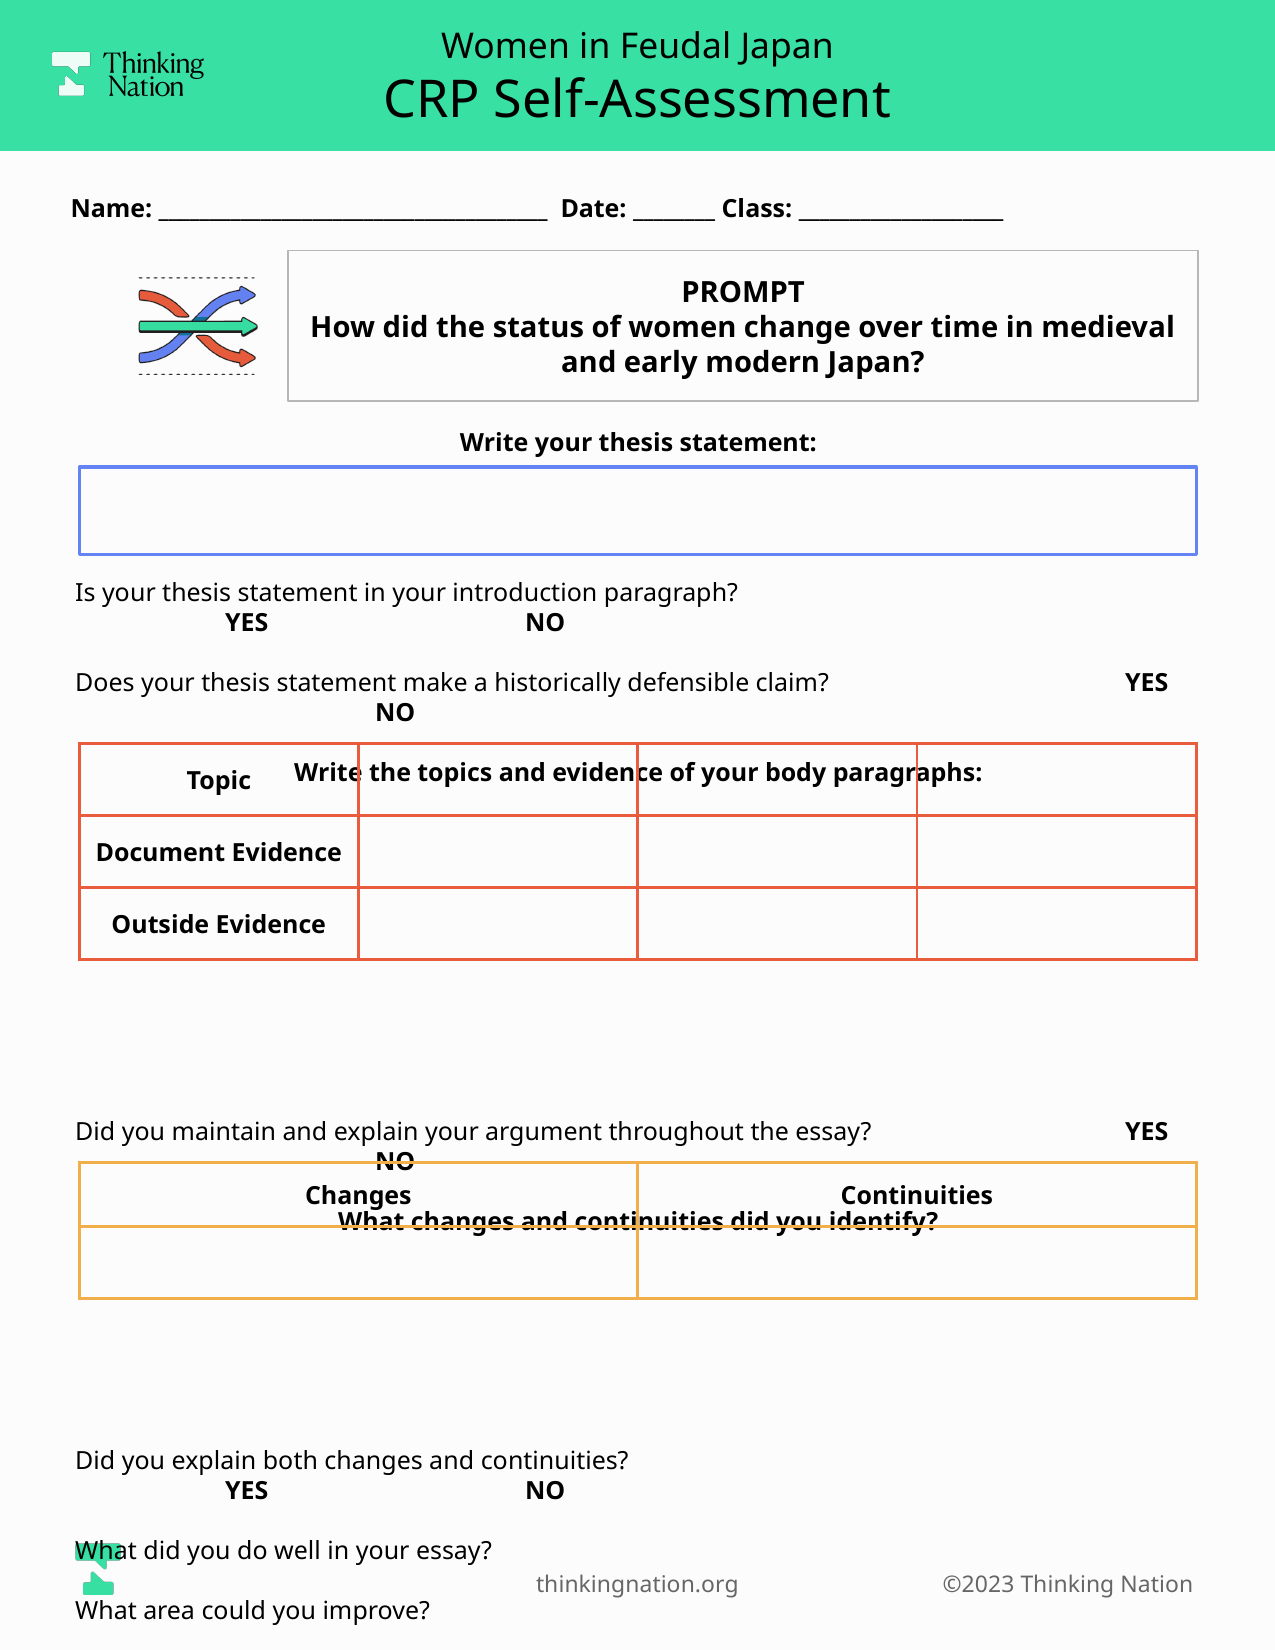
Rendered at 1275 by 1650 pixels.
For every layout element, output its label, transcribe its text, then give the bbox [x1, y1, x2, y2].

table_header Topic [81, 745, 357, 814]
text_box Name: ______________________________________ Date: ________ Class: ____________________ [55, 177, 1223, 237]
table_cell [918, 817, 1195, 886]
table_cell Document Evidence [81, 817, 357, 886]
table_cell [918, 889, 1195, 958]
text_box [79, 467, 1197, 555]
picture [121, 250, 274, 402]
text_box Write your thesis statement: Is your thesis statement in your introduction paragraph? YES NO Does your thesis statement make a historically defensible claim? YES NO Write the topics and evidence of your body paragraphs: Did you maintain and explain your argument throughout the essay? YES NO What changes and continuities did you identify? Did you explain both changes and continuities? YES NO What did you do well in your essay? What area could you improve? [55, 415, 1223, 1534]
picture [35, 37, 210, 110]
table_header Changes [81, 1164, 636, 1225]
table_cell Outside Evidence [81, 889, 357, 958]
picture [62, 1533, 134, 1605]
text_box PROMPT How did the status of women change over time in medieval and early modern Japan? [288, 250, 1198, 402]
table_cell [639, 1228, 1195, 1297]
table_header [918, 745, 1195, 814]
table_cell [81, 1228, 636, 1297]
table_cell [360, 817, 636, 886]
table_header [639, 745, 916, 814]
text_box ©2023 Thinking Nation [907, 1553, 1210, 1605]
table_header [360, 745, 636, 814]
table_cell [639, 817, 916, 886]
table_header Continuities [639, 1164, 1195, 1225]
table_cell [639, 889, 916, 958]
text_box thinkingnation.org [486, 1553, 789, 1605]
text_box Women in Feudal Japan CRP Self-Assessment [0, 0, 1275, 151]
table_cell [360, 889, 636, 958]
